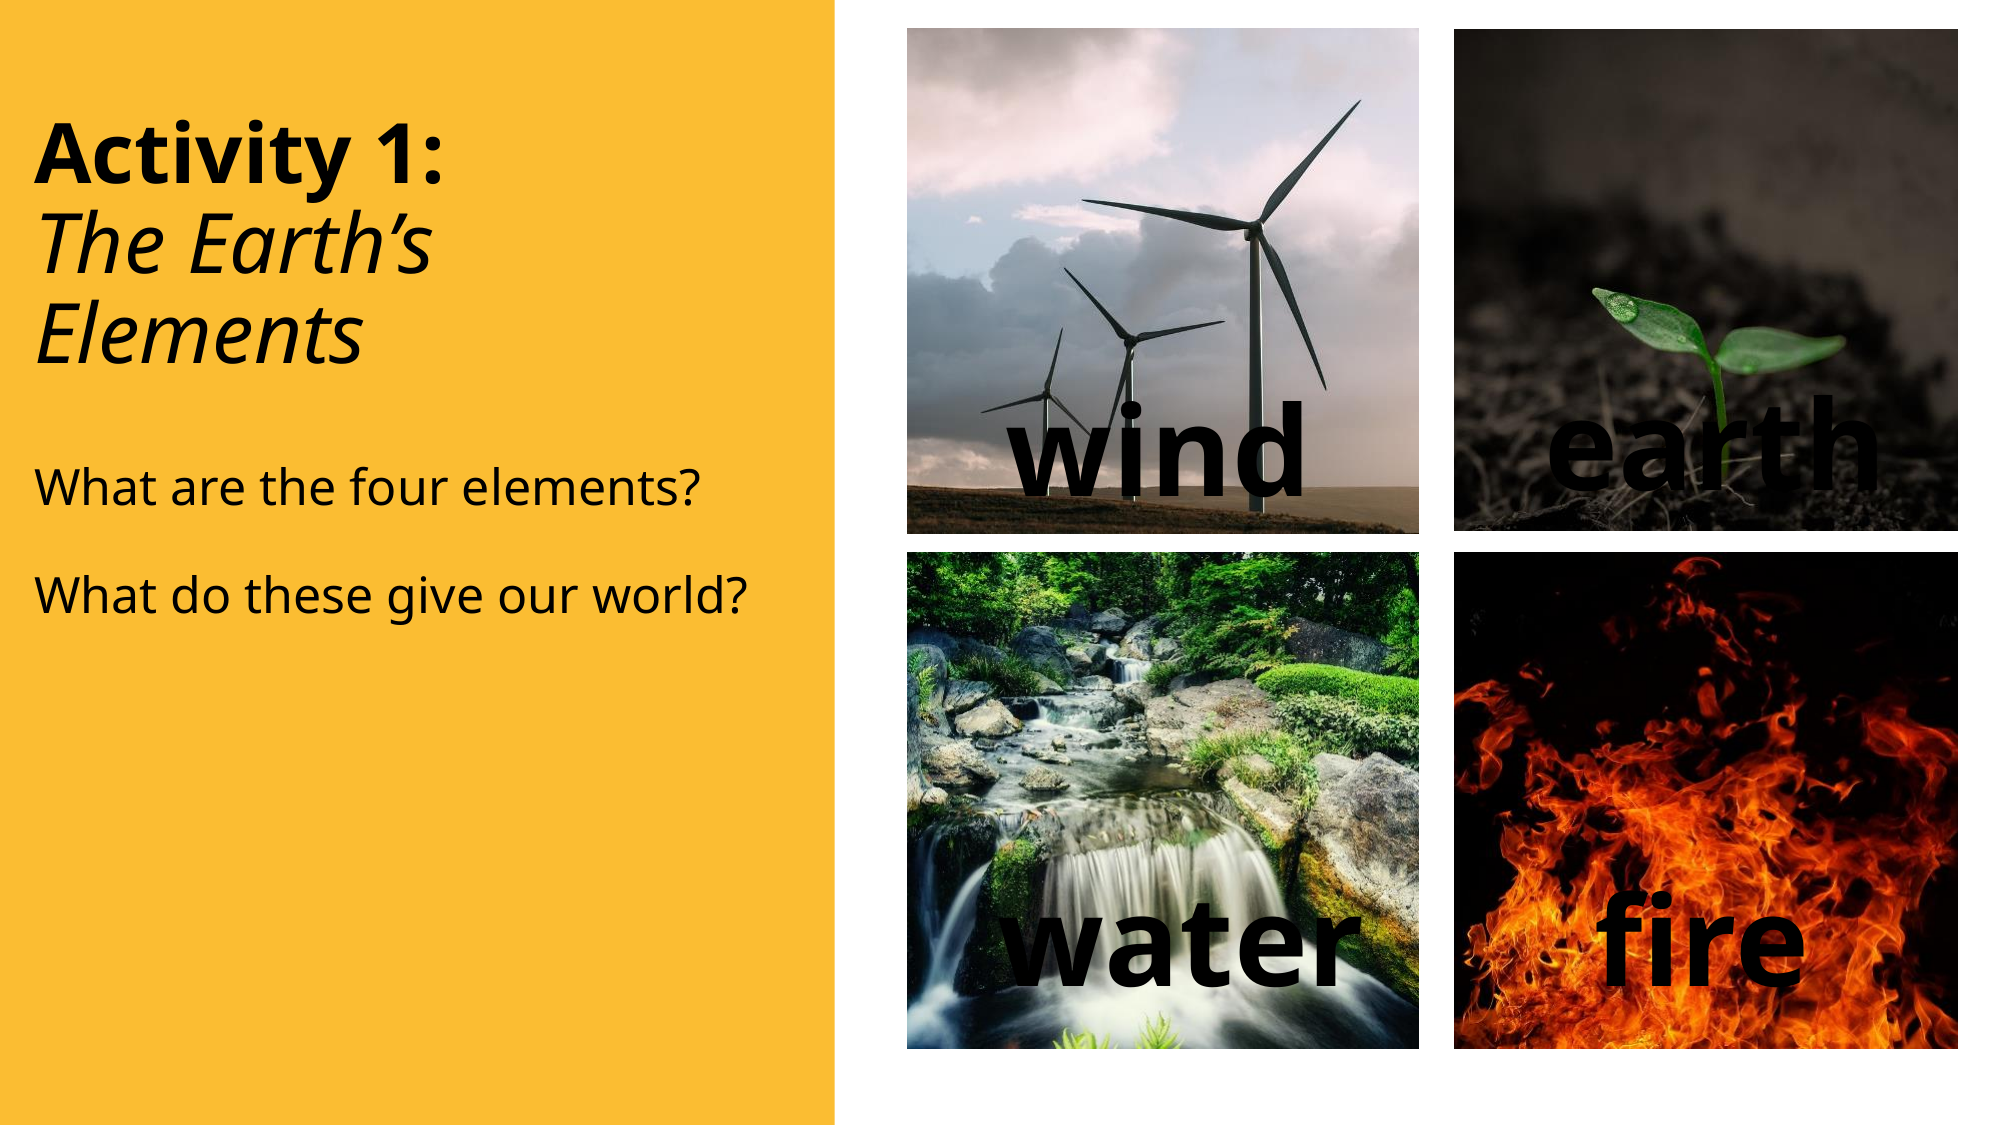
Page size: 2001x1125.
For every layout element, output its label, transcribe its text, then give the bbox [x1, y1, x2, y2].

text_box Activity 1: The Earth’s Elements What are the four elements? What do these give our world? [19, 104, 834, 731]
picture [1454, 552, 1958, 1049]
picture [907, 552, 1419, 1049]
picture [1454, 26, 1958, 531]
text_box [834, 0, 2000, 1125]
picture [907, 22, 1419, 535]
